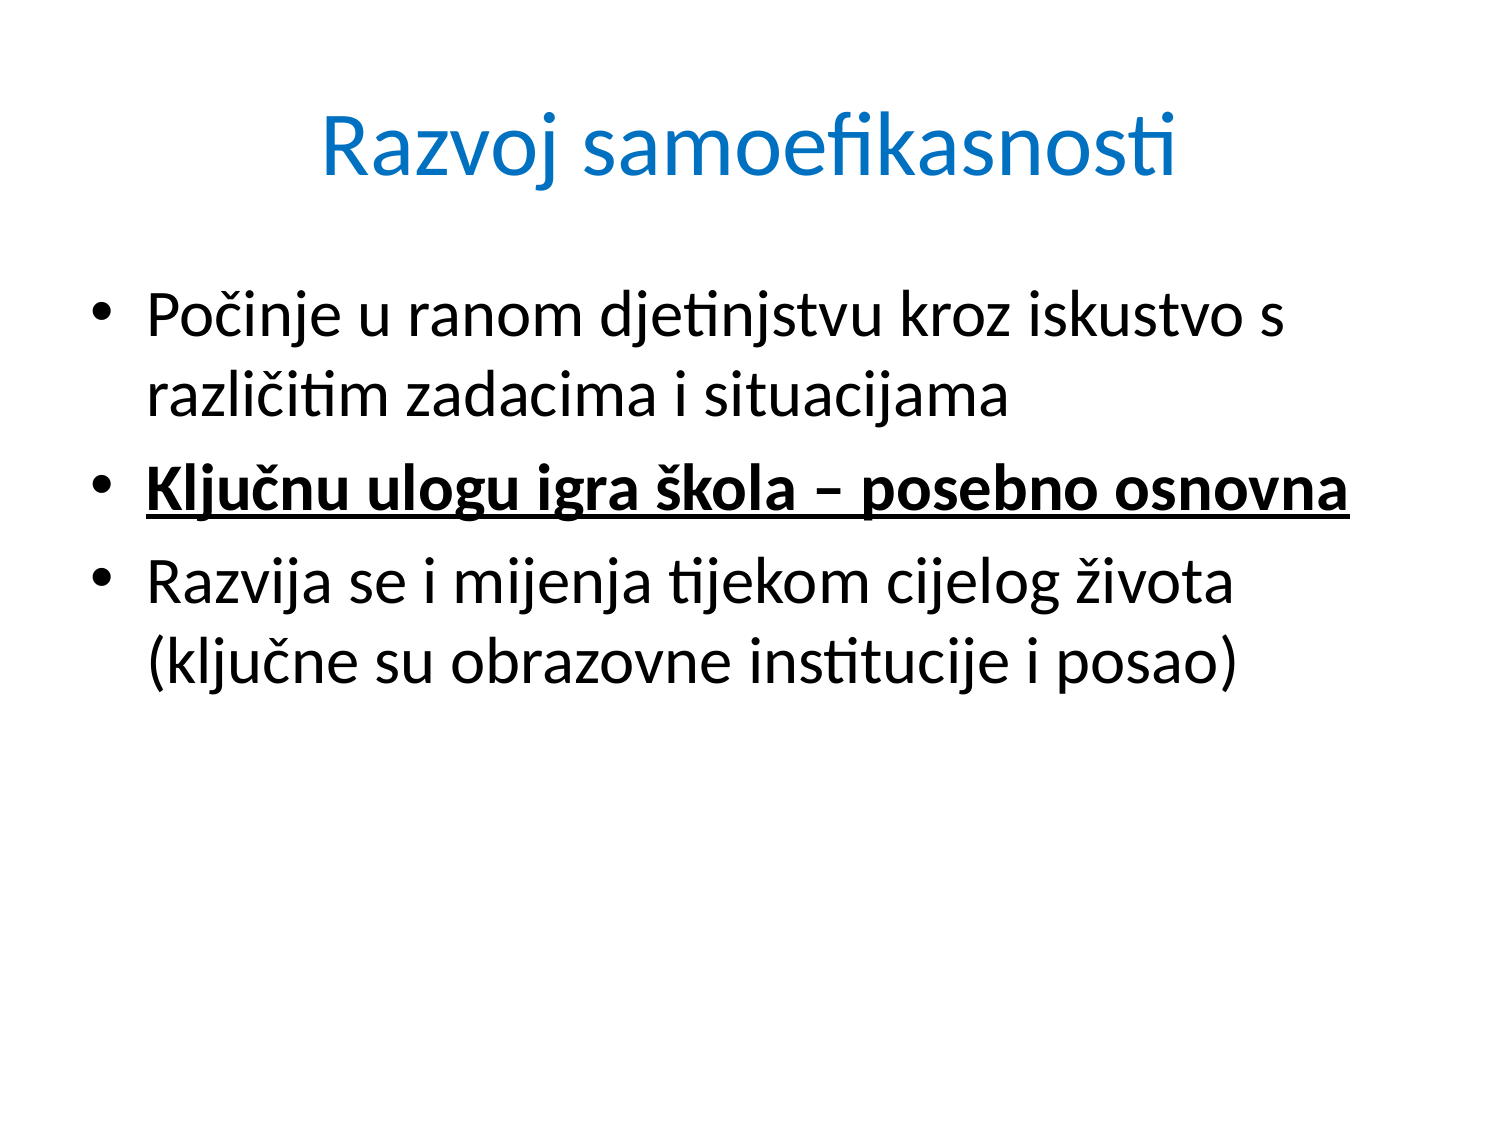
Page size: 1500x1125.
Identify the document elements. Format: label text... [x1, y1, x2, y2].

title Razvoj samoefikasnosti [75, 45, 1425, 233]
list Počinje u ranom djetinjstvu kroz iskustvo s različitim zadacima i situacijama Ključnu ulogu igra škola – posebno osnovna Razvija se i mijenja tijekom cijelog života (ključne su obrazovne institucije i posao) [75, 262, 1425, 1005]
